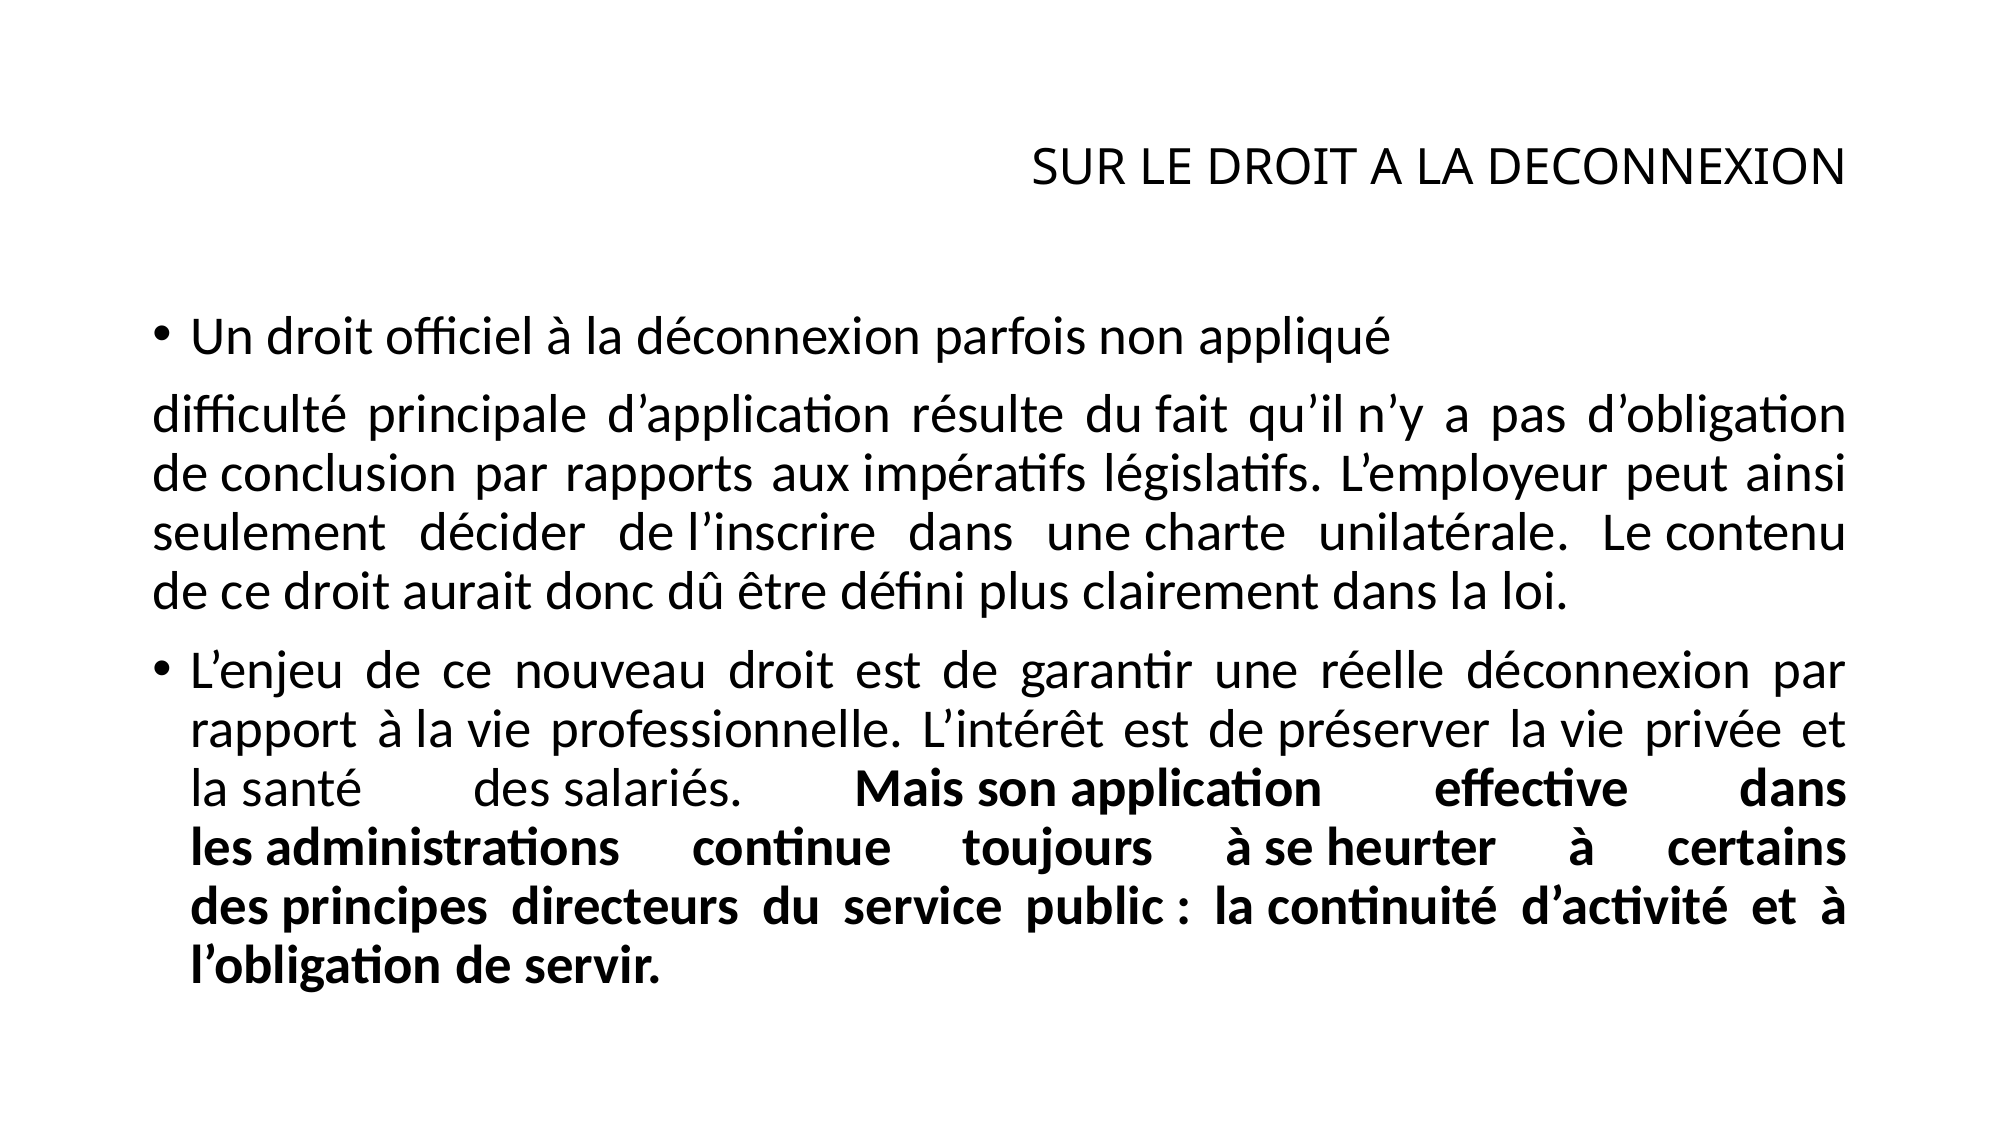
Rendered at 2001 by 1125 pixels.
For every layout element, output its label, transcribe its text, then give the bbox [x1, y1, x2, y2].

title SUR LE DROIT A LA DECONNEXION [137, 59, 1863, 278]
list Un droit officiel à la déconnexion parfois non appliqué difficulté principale d’application résulte du fait qu’il n’y a pas d’obligation de conclusion par rapports aux impératifs législatifs. L’employeur peut ainsi seulement décider de l’inscrire dans une charte unilatérale. Le contenu de ce droit aurait donc dû être défini plus clairement dans la loi. L’enjeu de ce nouveau droit est de garantir une réelle déconnexion par rapport à la vie professionnelle. L’intérêt est de préserver la vie privée et la santé des salariés. Mais son application effective dans les administrations continue toujours à se heurter à certains des principes directeurs du service public : la continuité d’activité et à l’obligation de servir. [137, 299, 1863, 1014]
